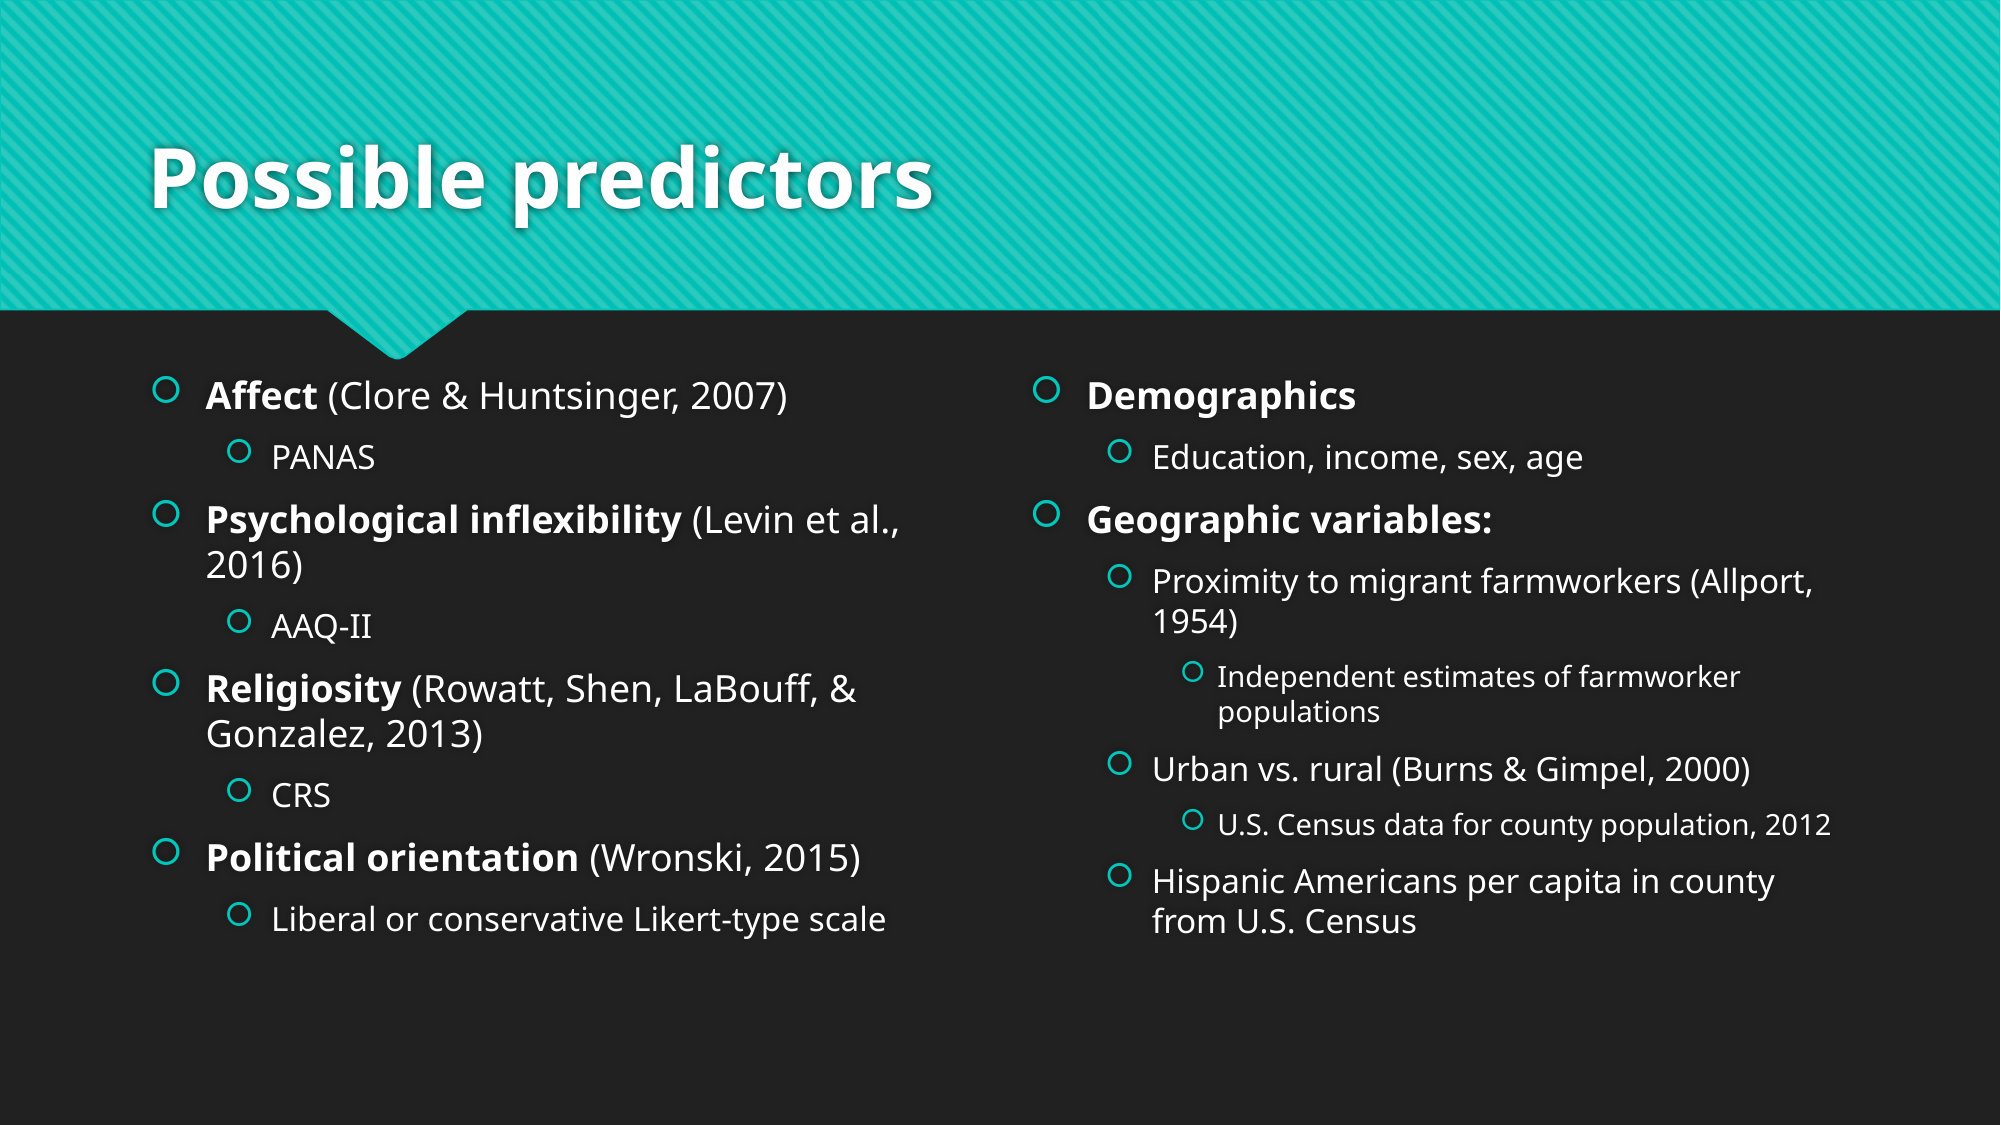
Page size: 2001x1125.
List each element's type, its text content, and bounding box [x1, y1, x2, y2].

title Possible predictors [132, 73, 1868, 233]
list Affect (Clore & Huntsinger, 2007) PANAS Psychological inflexibility (Levin et al., 2016) AAQ-II Religiosity (Rowatt, Shen, LaBouff, & Gonzalez, 2013) CRS Political orientation (Wronski, 2015) Liberal or conservative Likert-type scale [134, 364, 985, 962]
list Demographics Education, income, sex, age Geographic variables: Proximity to migrant farmworkers (Allport, 1954) Independent estimates of farmworker populations Urban vs. rural (Burns & Gimpel, 2000) U.S. Census data for county population, 2012 Hispanic Americans per capita in county from U.S. Census [1014, 364, 1868, 962]
